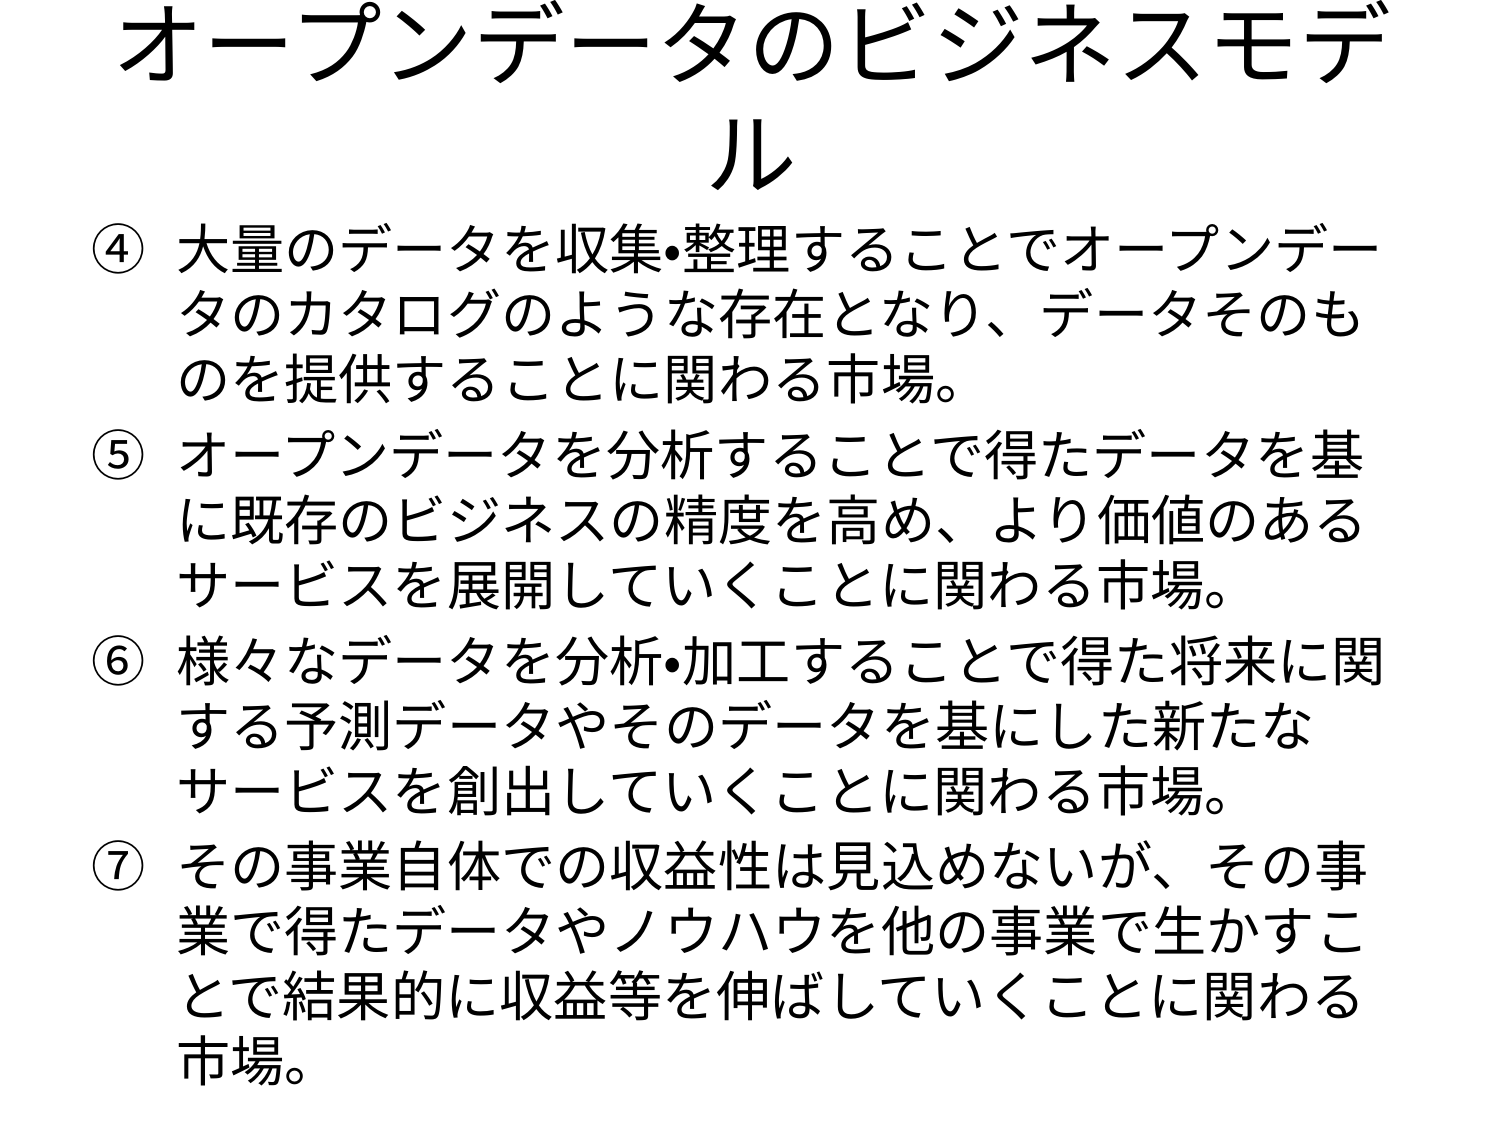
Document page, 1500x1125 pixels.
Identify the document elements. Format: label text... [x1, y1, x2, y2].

title オープンデータのビジネスモデル [76, 3, 1427, 191]
list 大量のデータを収集・整理することでオープンデータのカタログのような存在となり、データそのものを提供することに関わる市場。 オープンデータを分析することで得たデータを基に既存のビジネスの精度を高め、より価値のあるサービスを展開していくことに関わる市場。 様々なデータを分析・加工することで得た将来に関する予測データやそのデータを基にした新たなサービスを創出していくことに関わる市場。 その事業自体での収益性は見込めないが、その事業で得たデータやノウハウを他の事業で生かすことで結果的に収益等を伸ばしていくことに関わる市場。 [76, 208, 1427, 1000]
